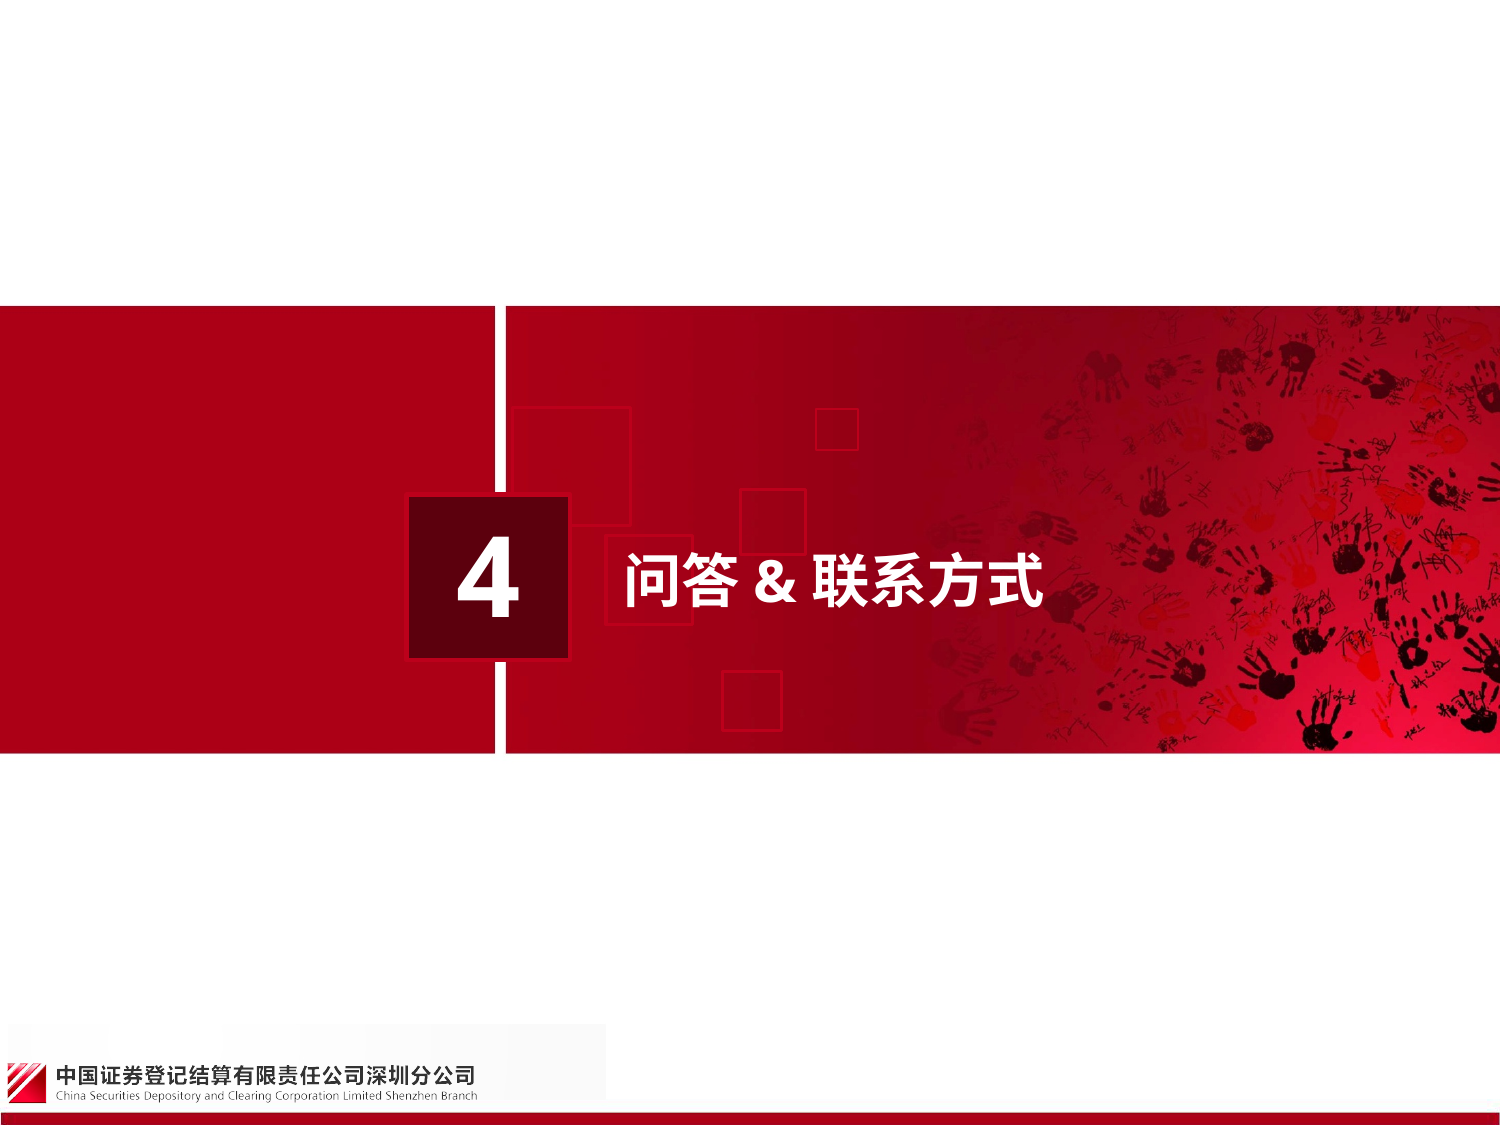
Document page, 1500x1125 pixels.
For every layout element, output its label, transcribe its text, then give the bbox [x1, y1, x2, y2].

picture [0, 0, 1500, 1125]
title 问答&联系方式 [608, 520, 1459, 639]
list 4 [404, 492, 572, 662]
